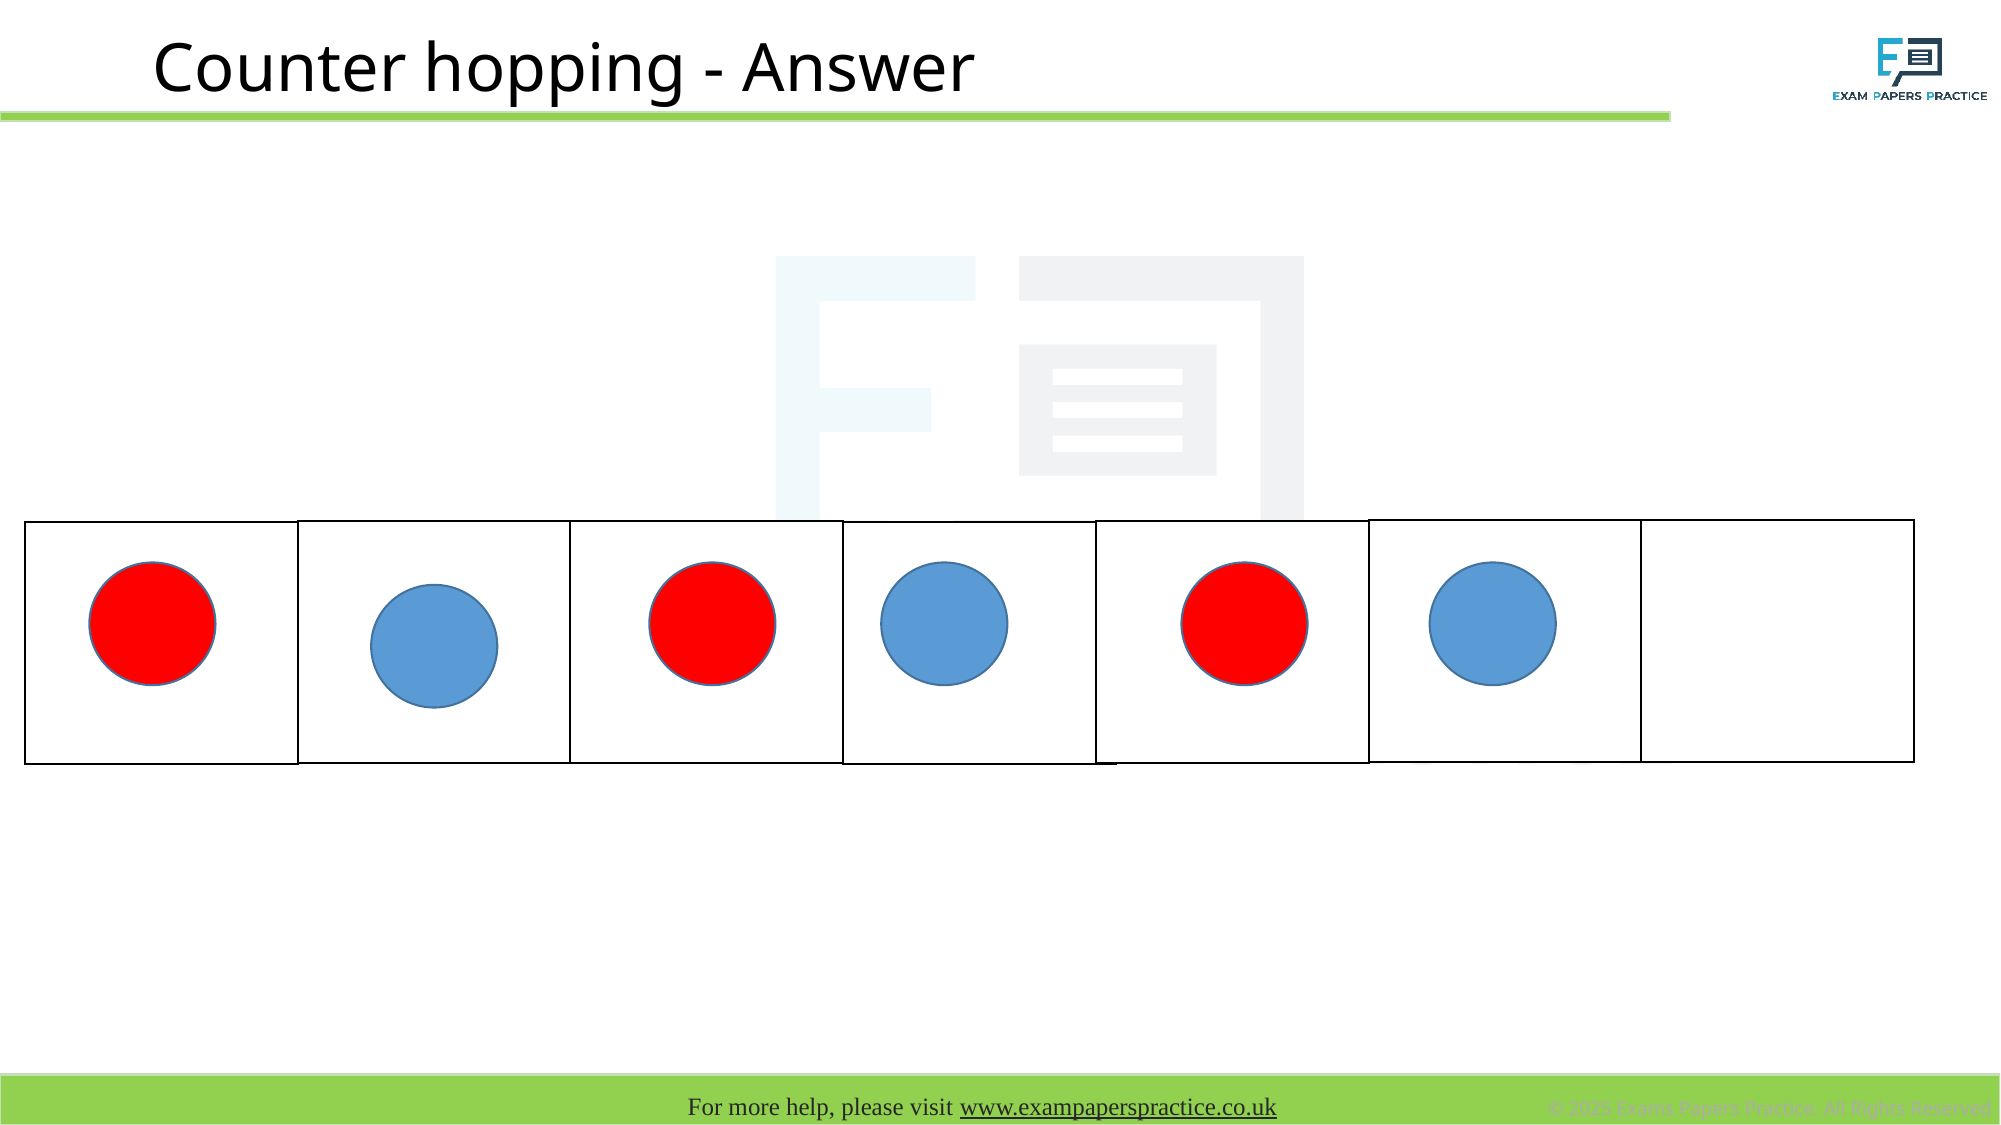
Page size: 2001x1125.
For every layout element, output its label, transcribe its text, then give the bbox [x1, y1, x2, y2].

text_box [1428, 561, 1557, 687]
text_box [1640, 519, 1915, 763]
text_box [842, 521, 1117, 765]
title Counter hopping - Answer [137, 65, 1863, 75]
text_box [880, 561, 1009, 687]
text_box [1095, 520, 1370, 764]
text_box [569, 520, 844, 764]
text_box [1368, 519, 1640, 763]
text_box [88, 561, 217, 687]
text_box [370, 583, 499, 709]
text_box [648, 561, 777, 687]
text_box [1180, 561, 1309, 687]
text_box [297, 520, 569, 764]
text_box [24, 521, 299, 765]
